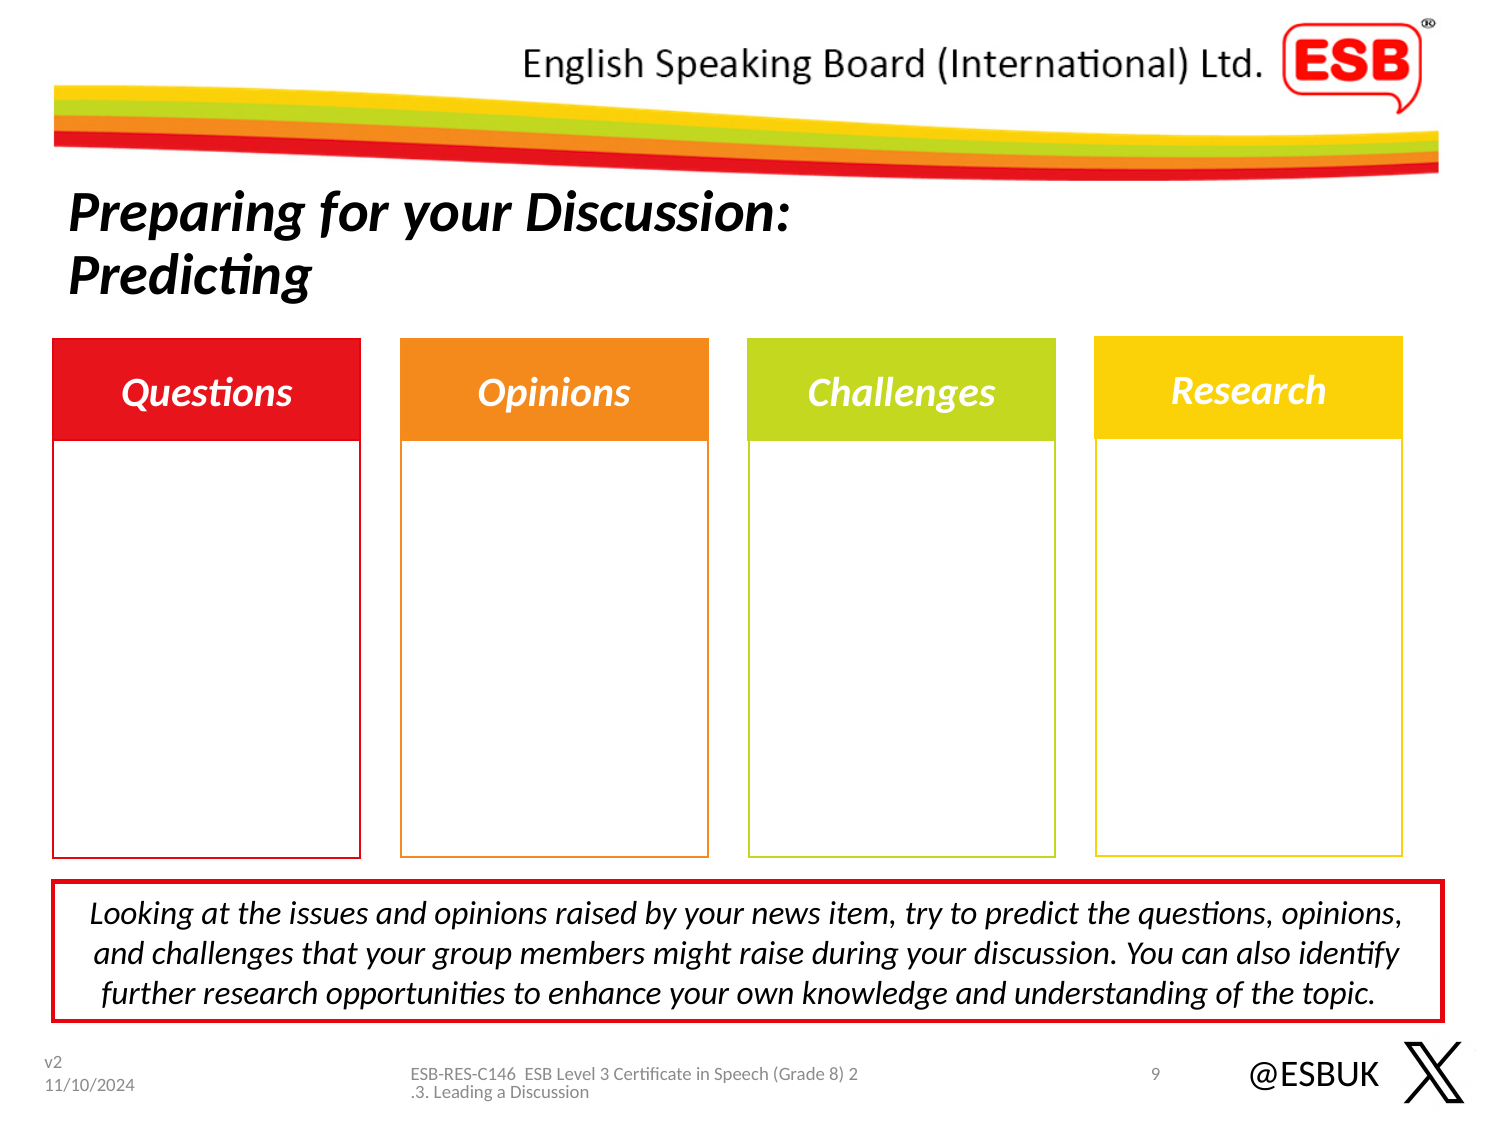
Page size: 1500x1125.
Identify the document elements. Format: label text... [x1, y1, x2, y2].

text_box Research [1094, 336, 1403, 439]
text_box [748, 441, 1056, 858]
text_box [1095, 439, 1403, 857]
text_box [400, 441, 709, 858]
picture [1395, 1029, 1476, 1116]
slide_number 9 [930, 1042, 1176, 1103]
footer ESB-RES-C146 ESB Level 3 Certificate in Speech (Grade 8) 2.3. Leading a Discussion [395, 1042, 874, 1103]
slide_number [29, 1042, 160, 1103]
picture [0, 0, 1500, 189]
text_box Questions [52, 338, 361, 441]
text_box Looking at the issues and opinions raised by your news item, try to predict the questions, opinions, and challenges that your group members might raise during your discussion. You can also identify further research opportunities to enhance your own knowledge and understanding of the topic. [52, 880, 1443, 1022]
text_box Opinions [400, 338, 709, 441]
title Preparing for your Discussion: Predicting [53, 173, 1347, 316]
text_box [52, 441, 361, 859]
text_box Challenges [747, 338, 1056, 441]
